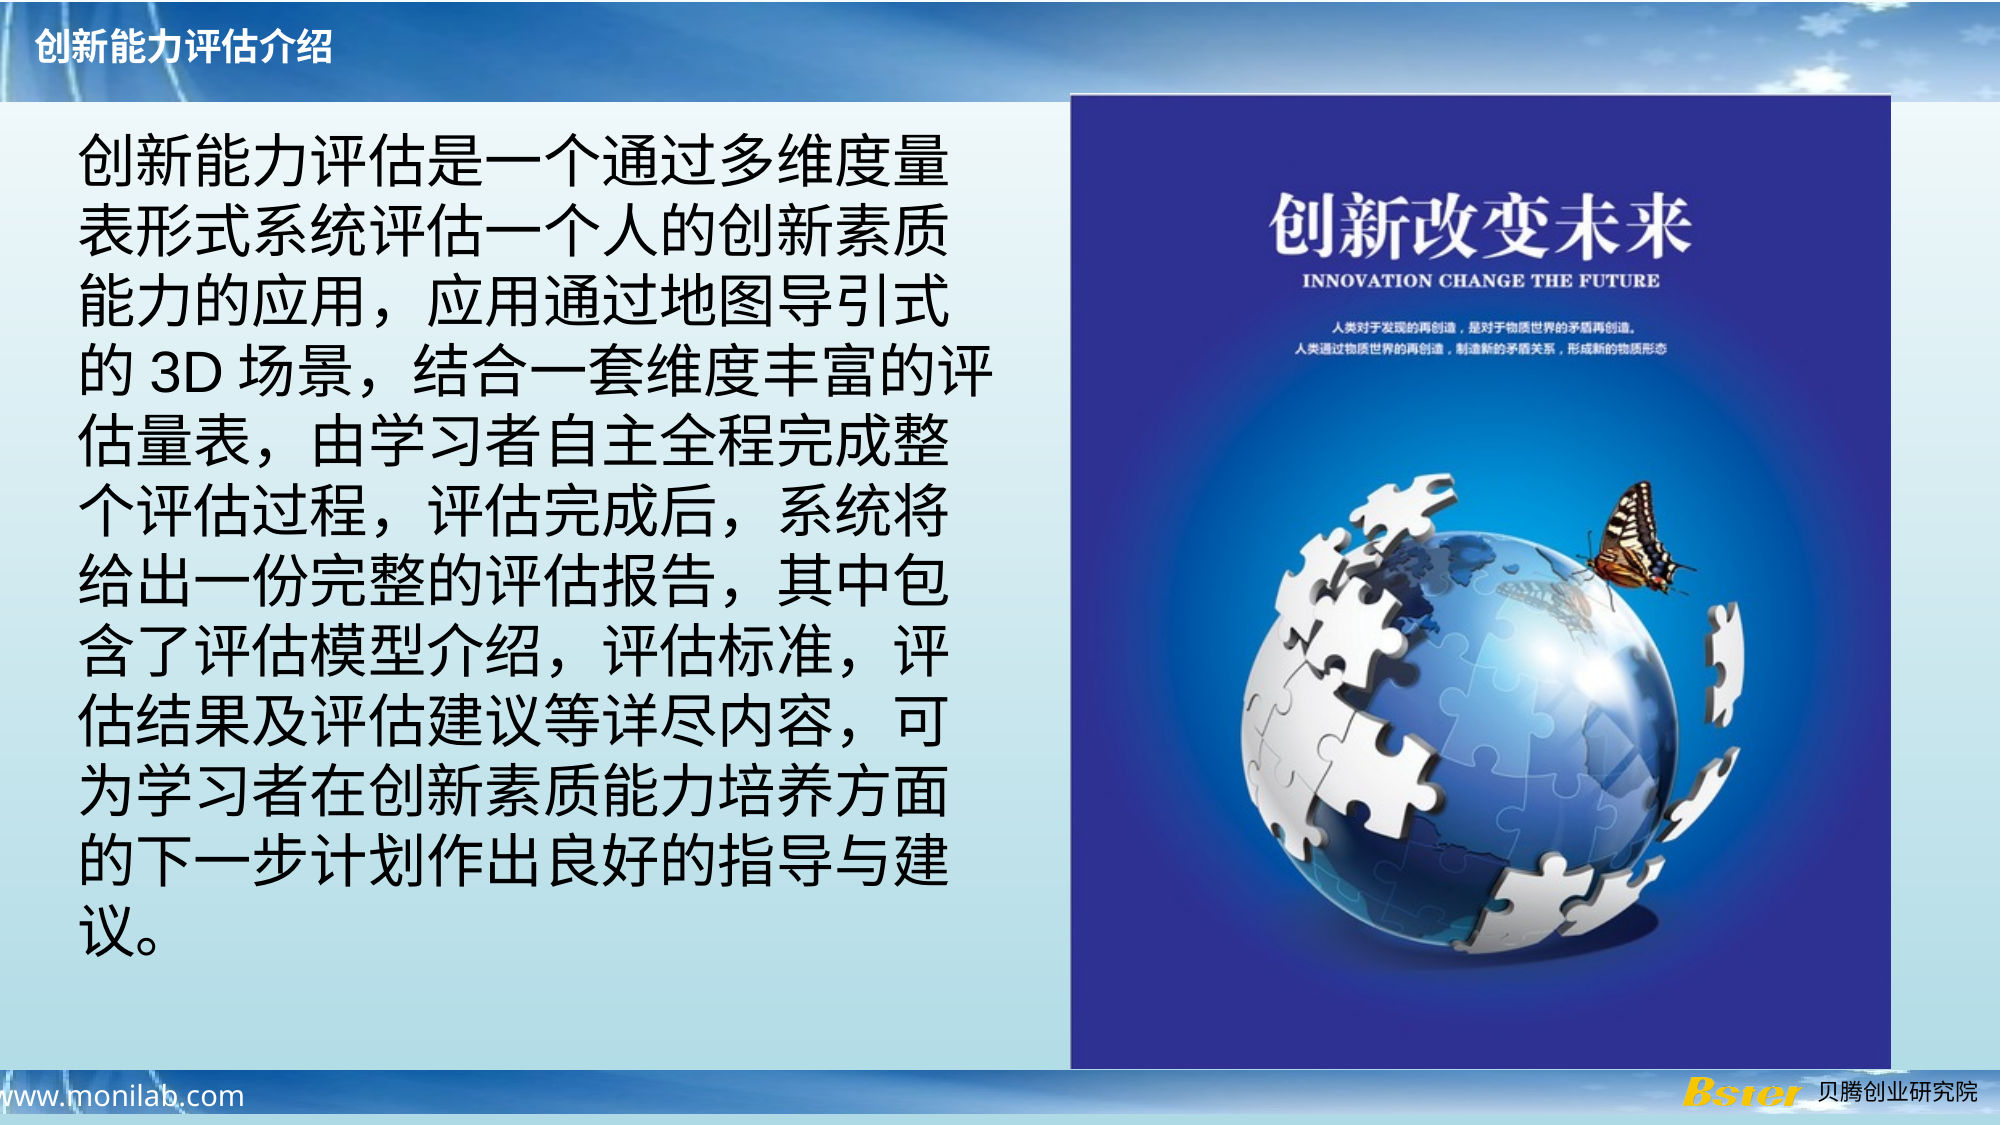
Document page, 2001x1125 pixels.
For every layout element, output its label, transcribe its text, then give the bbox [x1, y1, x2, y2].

picture [0, 2, 2000, 1069]
text_box 创新能力评估是一个通过多维度量表形式系统评估一个人的创新素质能力的应用，应用通过地图导引式的3D场景，结合一套维度丰富的评估量表，由学习者自主全程完成整个评估过程，评估完成后，系统将给出一份完整的评估报告，其中包含了评估模型介绍，评估标准，评估结果及评估建议等详尽内容，可为学习者在创新素质能力培养方面的下一步计划作出良好的指导与建议。 [62, 117, 1012, 972]
subtitle 创新能力评估介绍 [19, 0, 811, 97]
picture [0, 1070, 2000, 1114]
